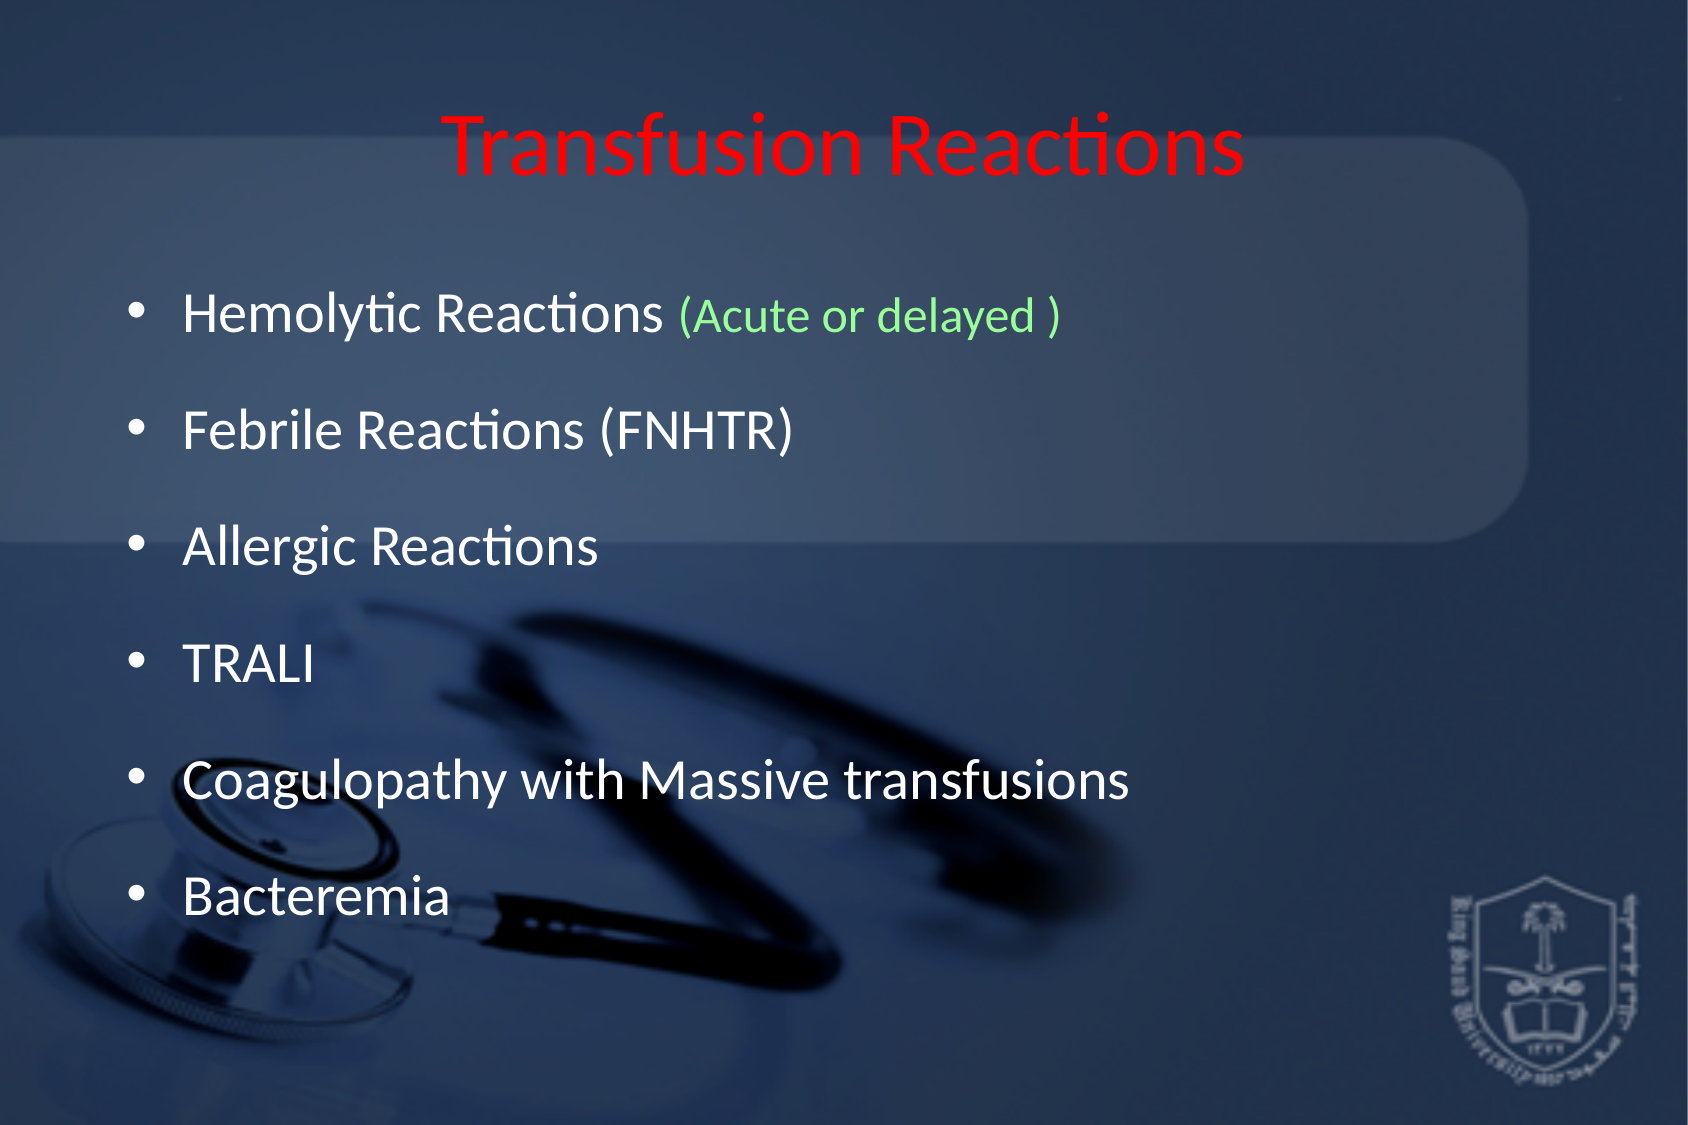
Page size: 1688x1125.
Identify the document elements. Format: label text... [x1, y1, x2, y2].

title Transfusion Reactions [84, 45, 1604, 233]
list Hemolytic Reactions (Acute or delayed ) Febrile Reactions (FNHTR) Allergic Reactions TRALI Coagulopathy with Massive transfusions Bacteremia [111, 231, 1631, 975]
picture [0, 0, 1688, 1125]
